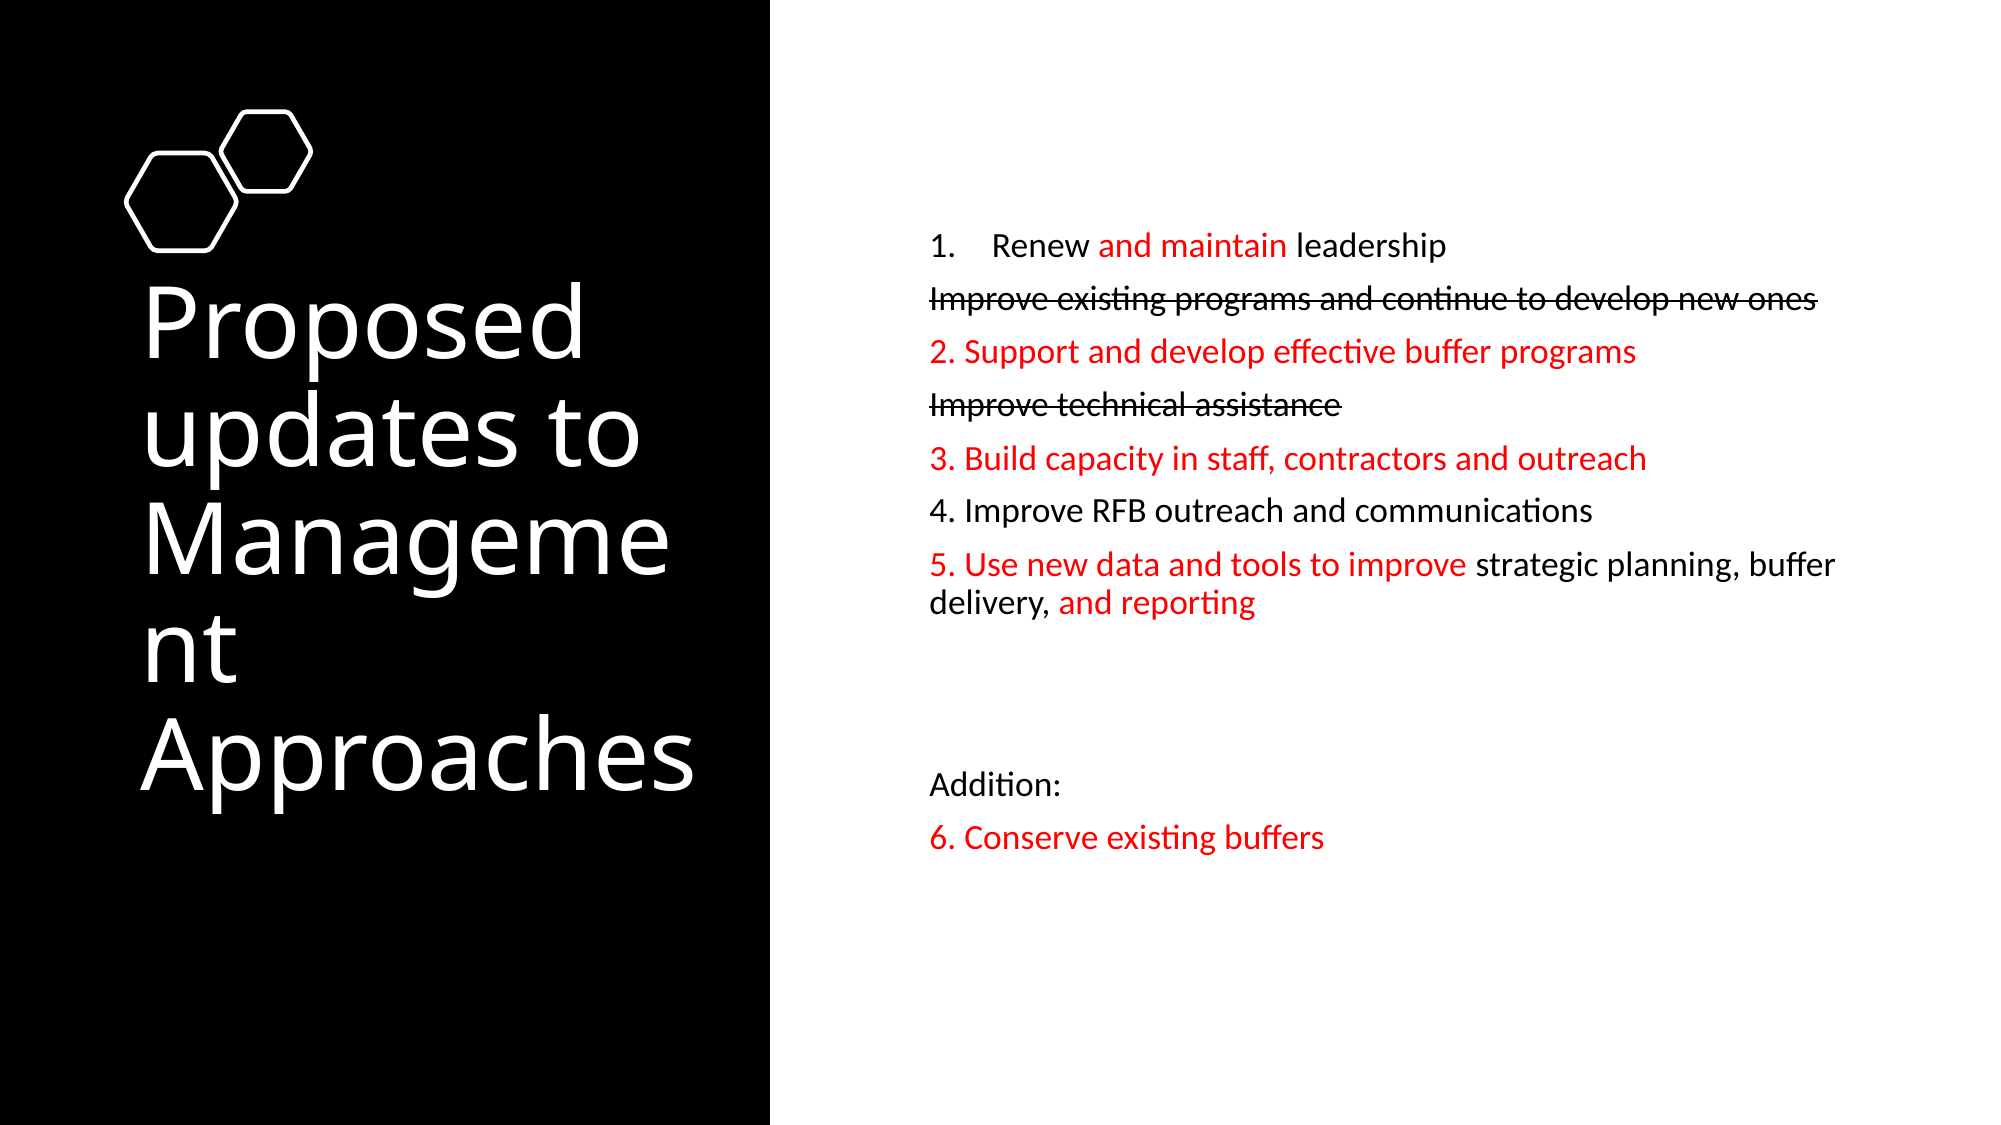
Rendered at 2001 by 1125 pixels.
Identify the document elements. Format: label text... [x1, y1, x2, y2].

text_box [0, 0, 771, 1125]
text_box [125, 111, 311, 251]
text_box [771, 0, 2000, 1125]
title Proposed updates to Management Approaches [125, 191, 714, 894]
list Renew and maintain leadership Improve existing programs and continue to develop new ones 2. Support and develop effective buffer programs Improve technical assistance 3. Build capacity in staff, contractors and outreach 4. Improve RFB outreach and communications 5. Use new data and tools to improve strategic planning, buffer delivery, and reporting Addition: 6. Conserve existing buffers [914, 191, 1853, 894]
